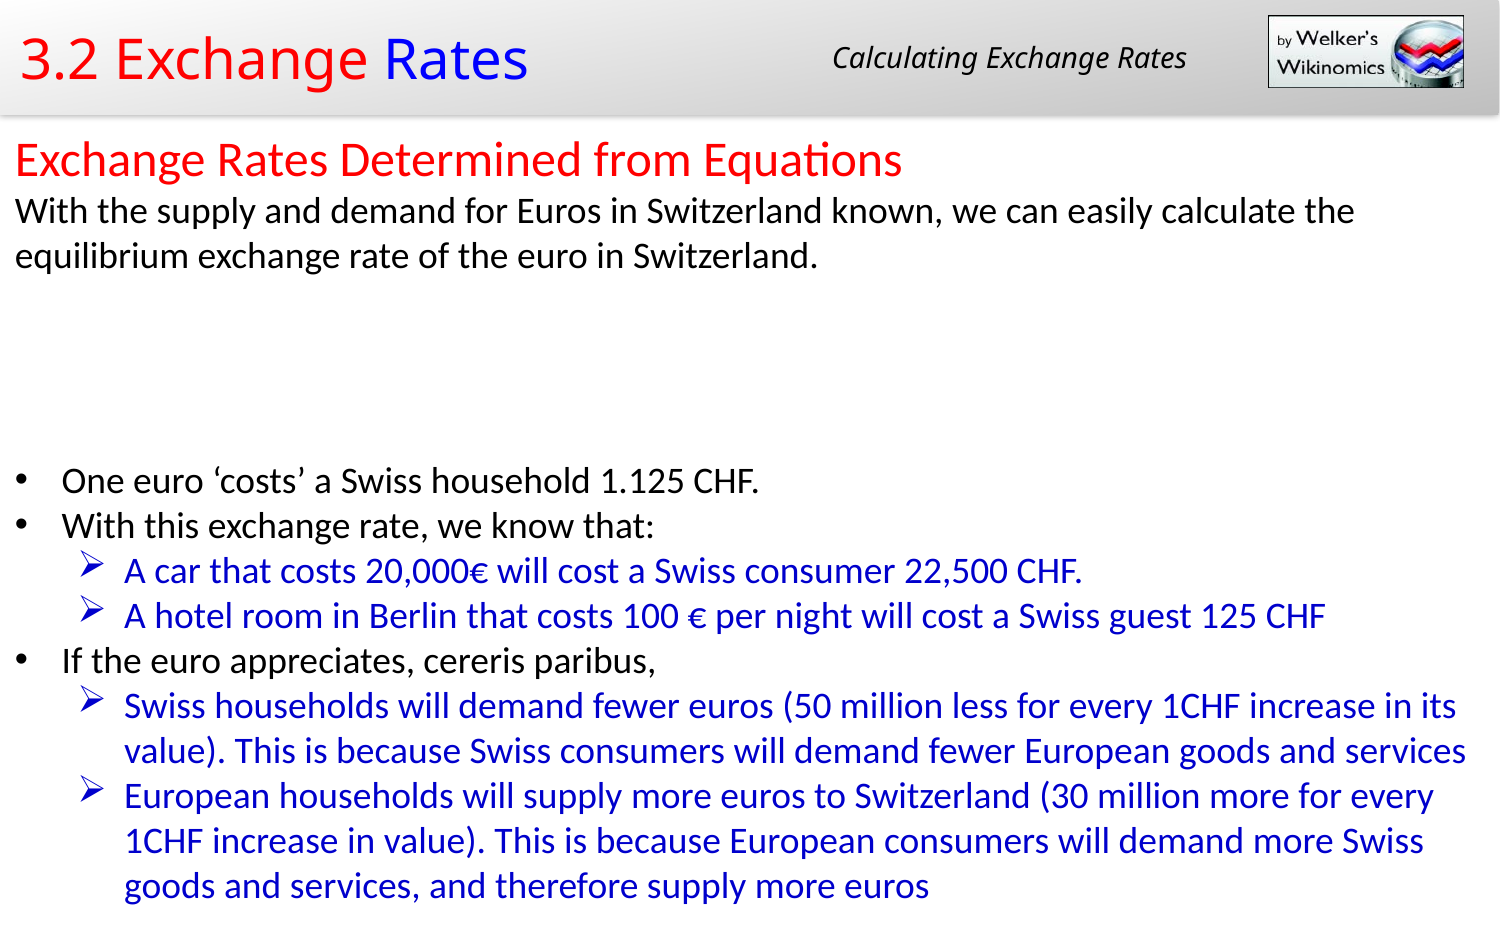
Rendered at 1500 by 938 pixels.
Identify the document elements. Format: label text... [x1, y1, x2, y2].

picture [1268, 15, 1464, 88]
text_box Calculating Exchange Rates [750, 32, 1270, 81]
